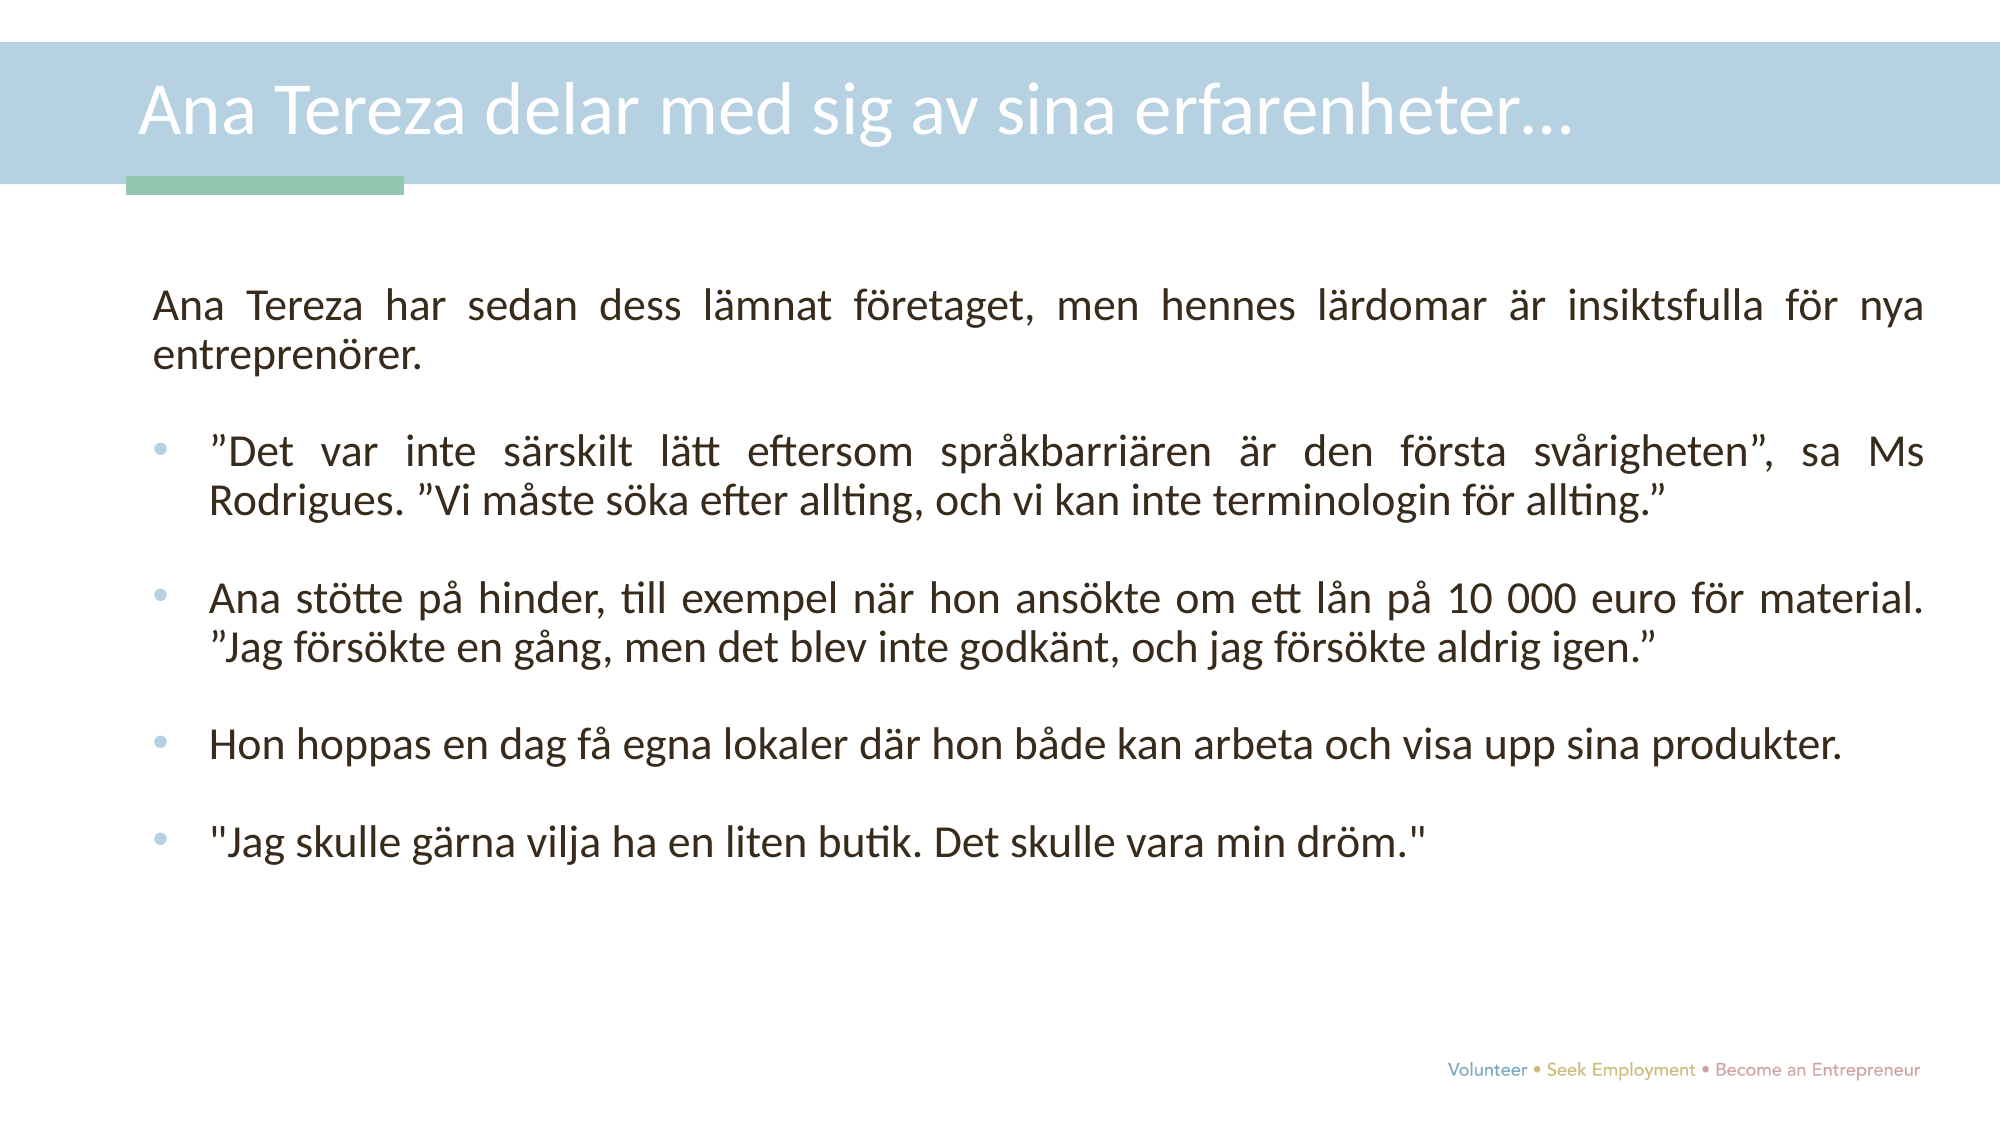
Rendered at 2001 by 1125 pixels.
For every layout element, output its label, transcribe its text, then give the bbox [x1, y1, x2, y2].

list Ana Tereza delar med sig av sina erfarenheter… [123, 51, 1913, 170]
list Ana Tereza har sedan dess lämnat företaget, men hennes lärdomar är insiktsfulla för nya entreprenörer. ”Det var inte särskilt lätt eftersom språkbarriären är den första svårigheten”, sa Ms Rodrigues. ”Vi måste söka efter allting, och vi kan inte terminologin för allting.” Ana stötte på hinder, till exempel när hon ansökte om ett lån på 10 000 euro för material. ”Jag försökte en gång, men det blev inte godkänt, och jag försökte aldrig igen.” Hon hoppas en dag få egna lokaler där hon både kan arbeta och visa upp sina produkter. "Jag skulle gärna vilja ha en liten butik. Det skulle vara min dröm." [137, 273, 1940, 1040]
picture [1418, 1046, 1971, 1103]
